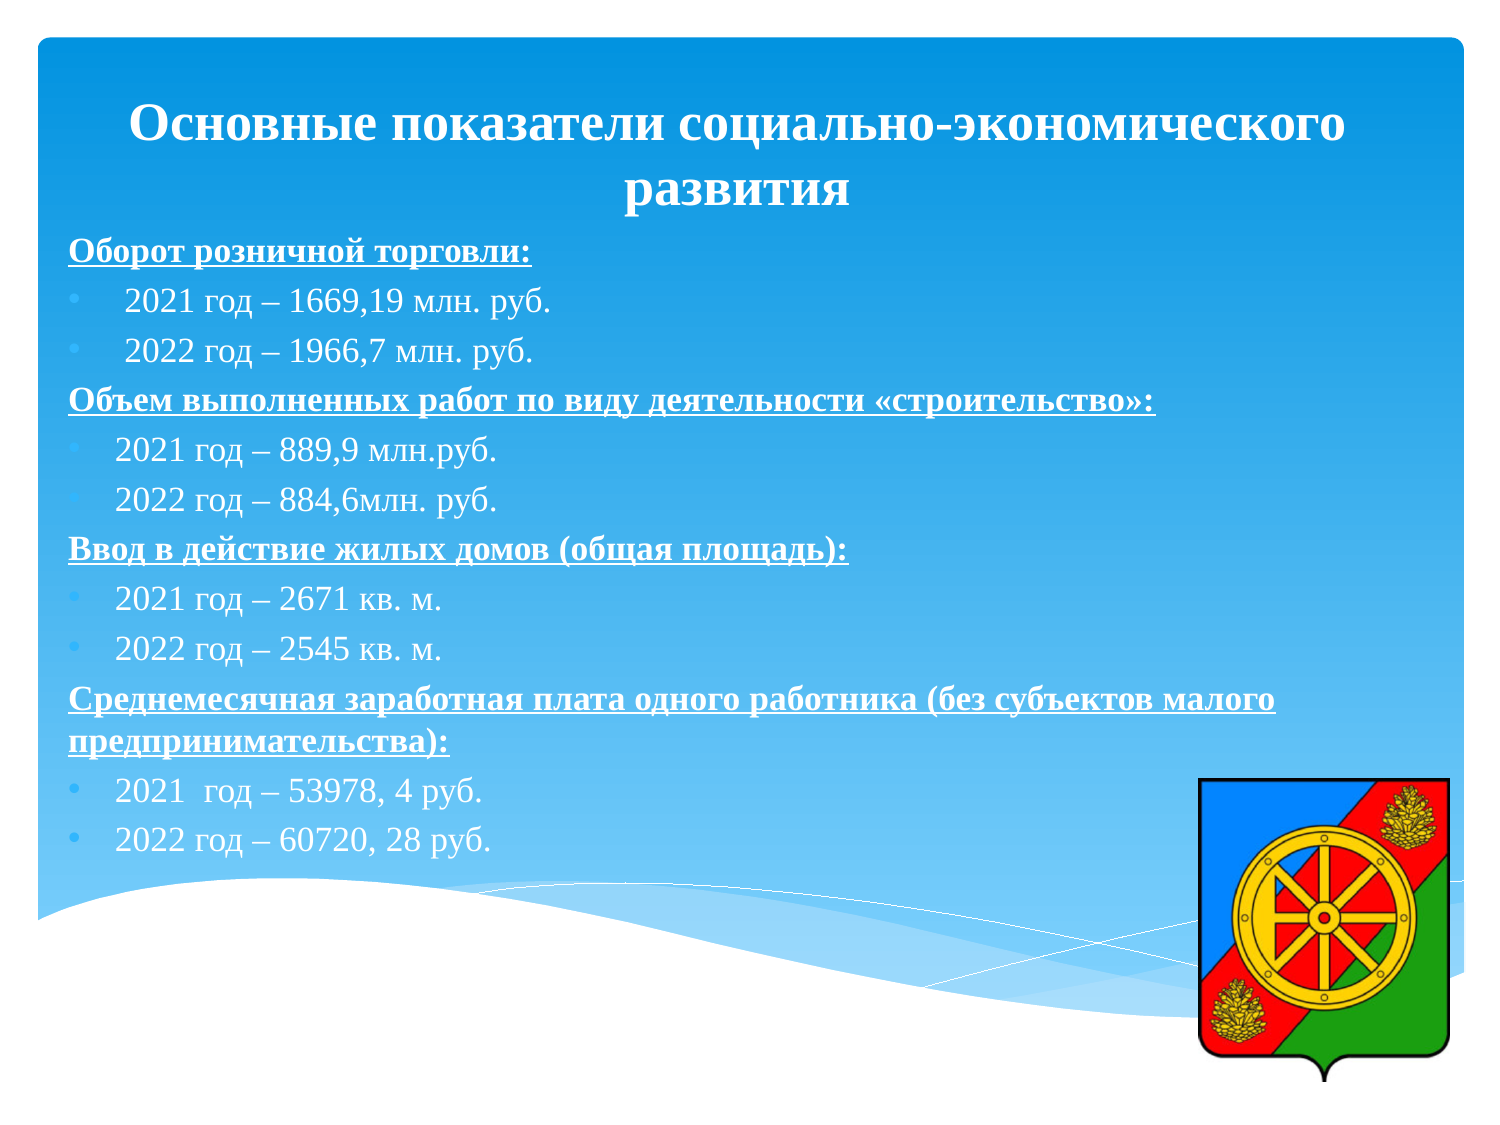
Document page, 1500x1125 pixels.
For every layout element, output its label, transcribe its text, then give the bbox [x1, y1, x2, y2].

title Основные показатели социально-экономического развития [100, 78, 1376, 219]
picture [1198, 778, 1451, 1082]
subtitle Оборот розничной торговли: 2021 год – 1669,19 млн. руб. 2022 год – 1966,7 млн. руб. Объем выполненных работ по виду деятельности «строительство»: 2021 год – 889,9 млн.руб. 2022 год – 884,6млн. руб. Ввод в действие жилых домов (общая площадь): 2021 год – 2671 кв. м. 2022 год – 2545 кв. м. Среднемесячная заработная плата одного работника (без субъектов малого предпринимательства): 2021 год – 53978, 4 руб. 2022 год – 60720, 28 руб. [53, 219, 1447, 929]
